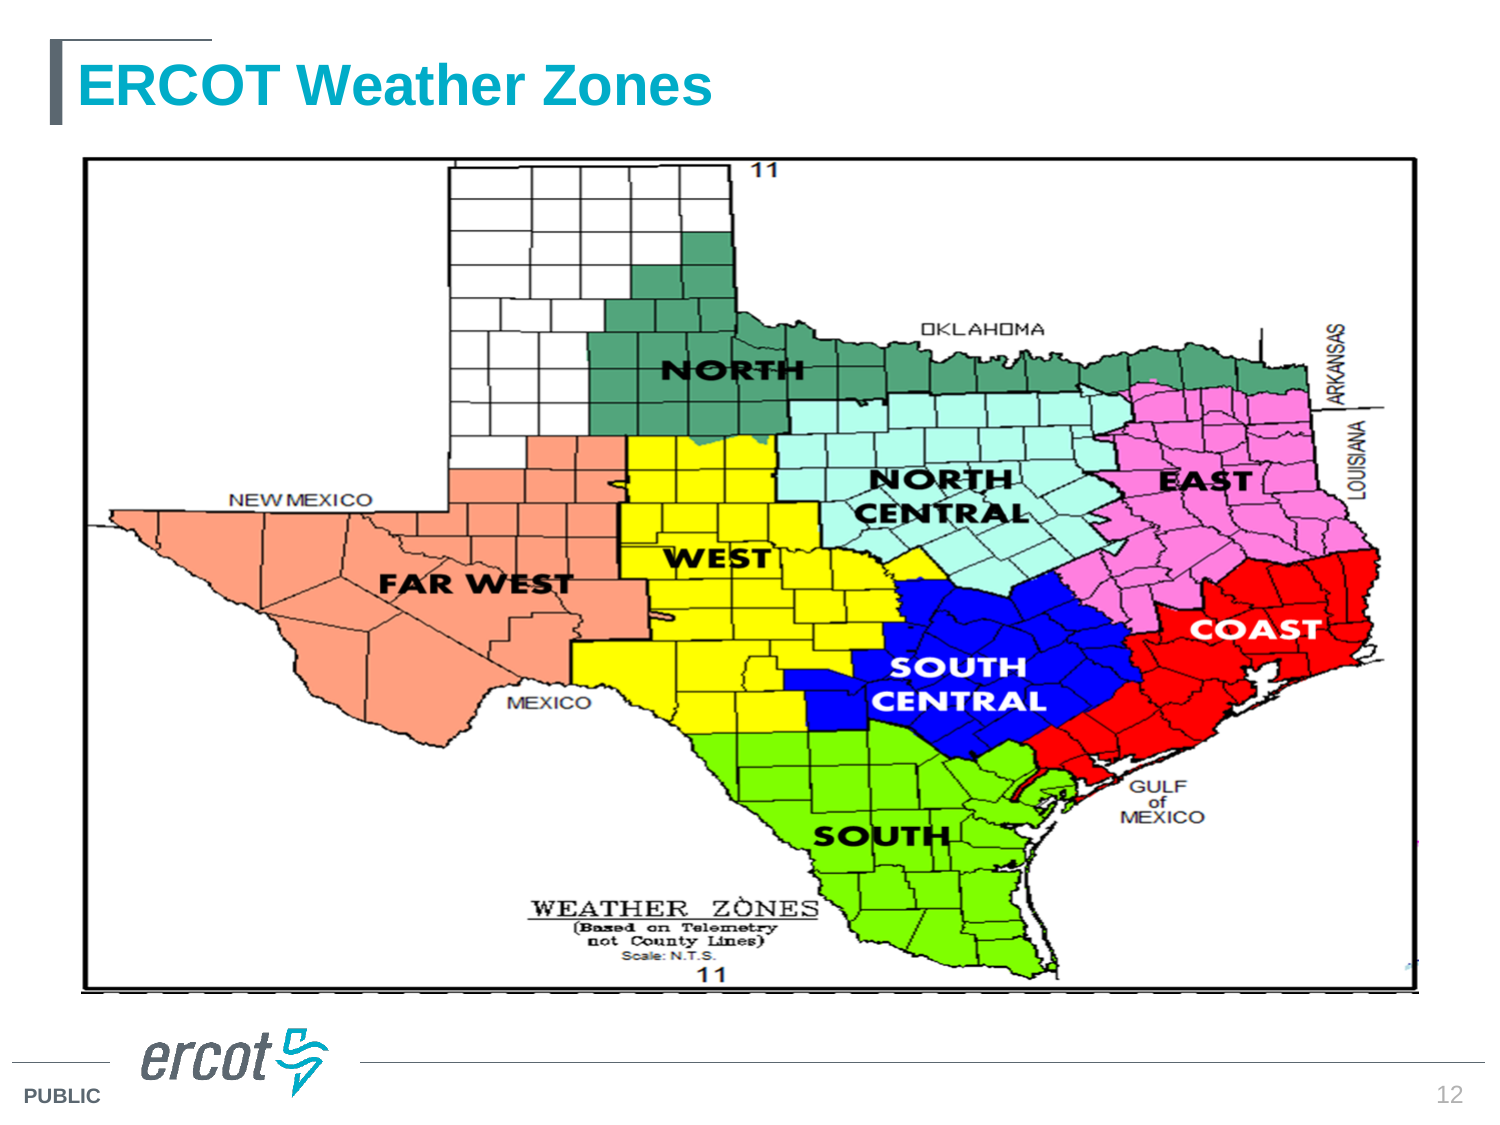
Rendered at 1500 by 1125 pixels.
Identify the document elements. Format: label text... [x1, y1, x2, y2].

slide_number 12 [1412, 1076, 1488, 1112]
picture [137, 1024, 332, 1100]
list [81, 156, 1419, 994]
title ERCOT Weather Zones [62, 39, 1450, 125]
